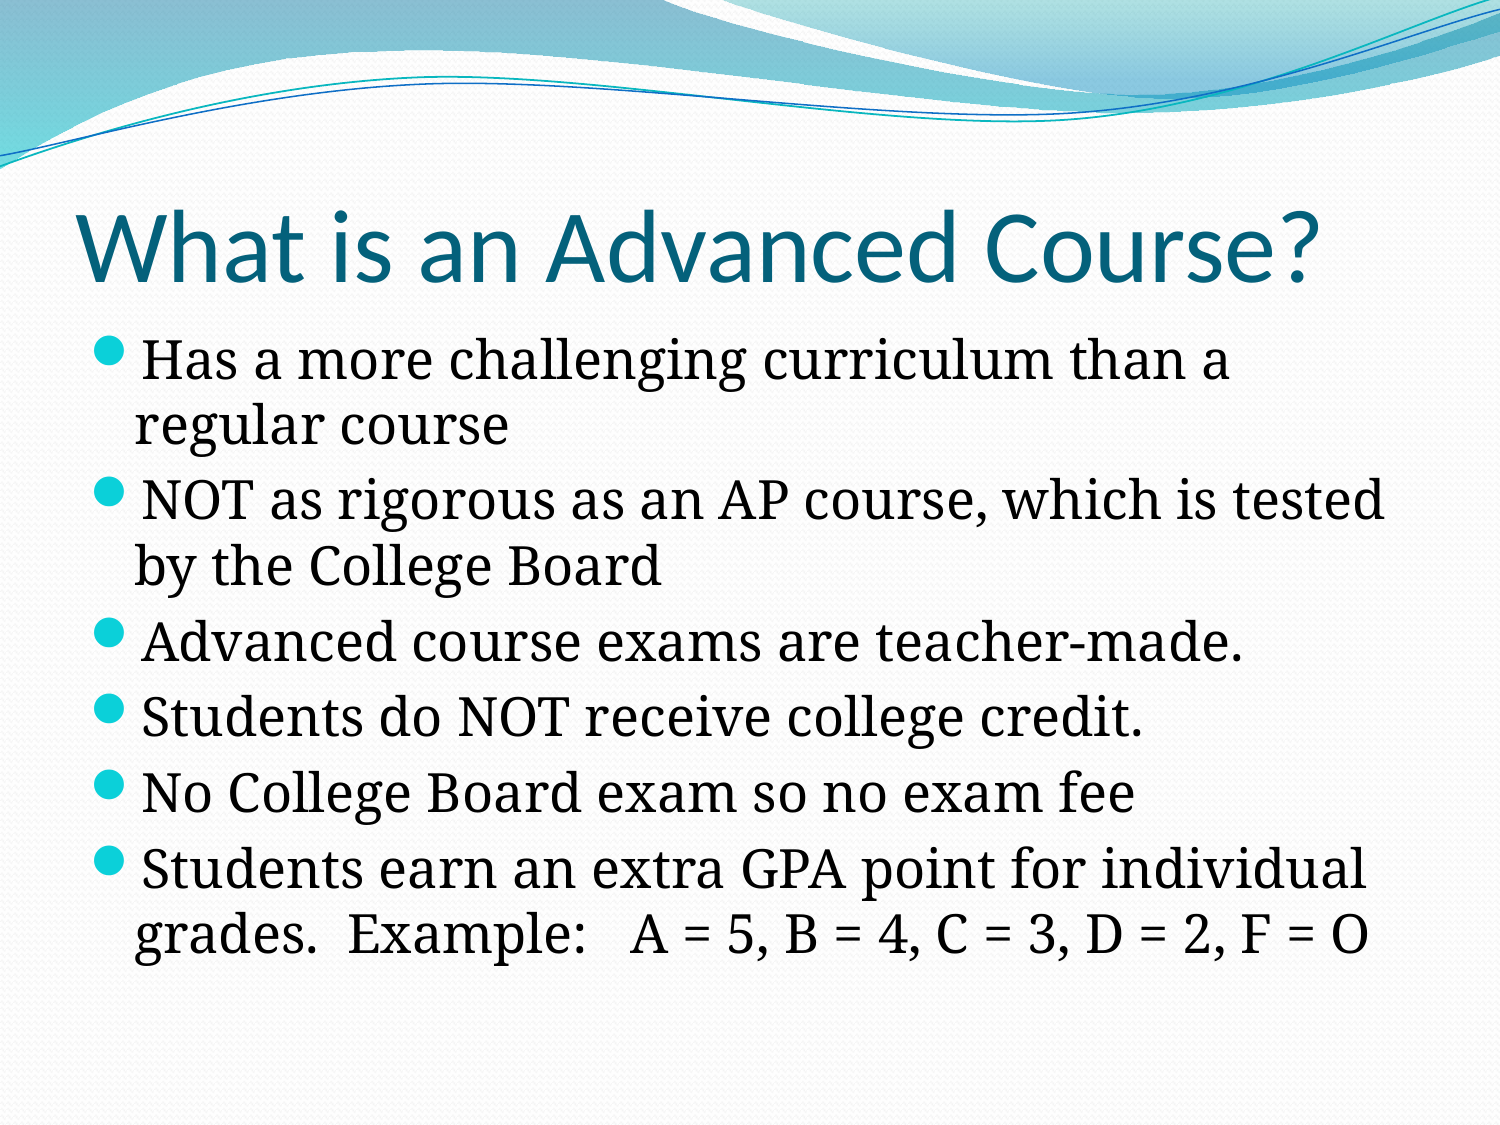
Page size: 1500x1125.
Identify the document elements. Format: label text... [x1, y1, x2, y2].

list Has a more challenging curriculum than a regular course NOT as rigorous as an AP course, which is tested by the College Board Advanced course exams are teacher-made. Students do NOT receive college credit. No College Board exam so no exam fee Students earn an extra GPA point for individual grades. Example: A = 5, B = 4, C = 3, D = 2, F = O [75, 317, 1425, 1038]
title What is an Advanced Course? [75, 115, 1425, 303]
